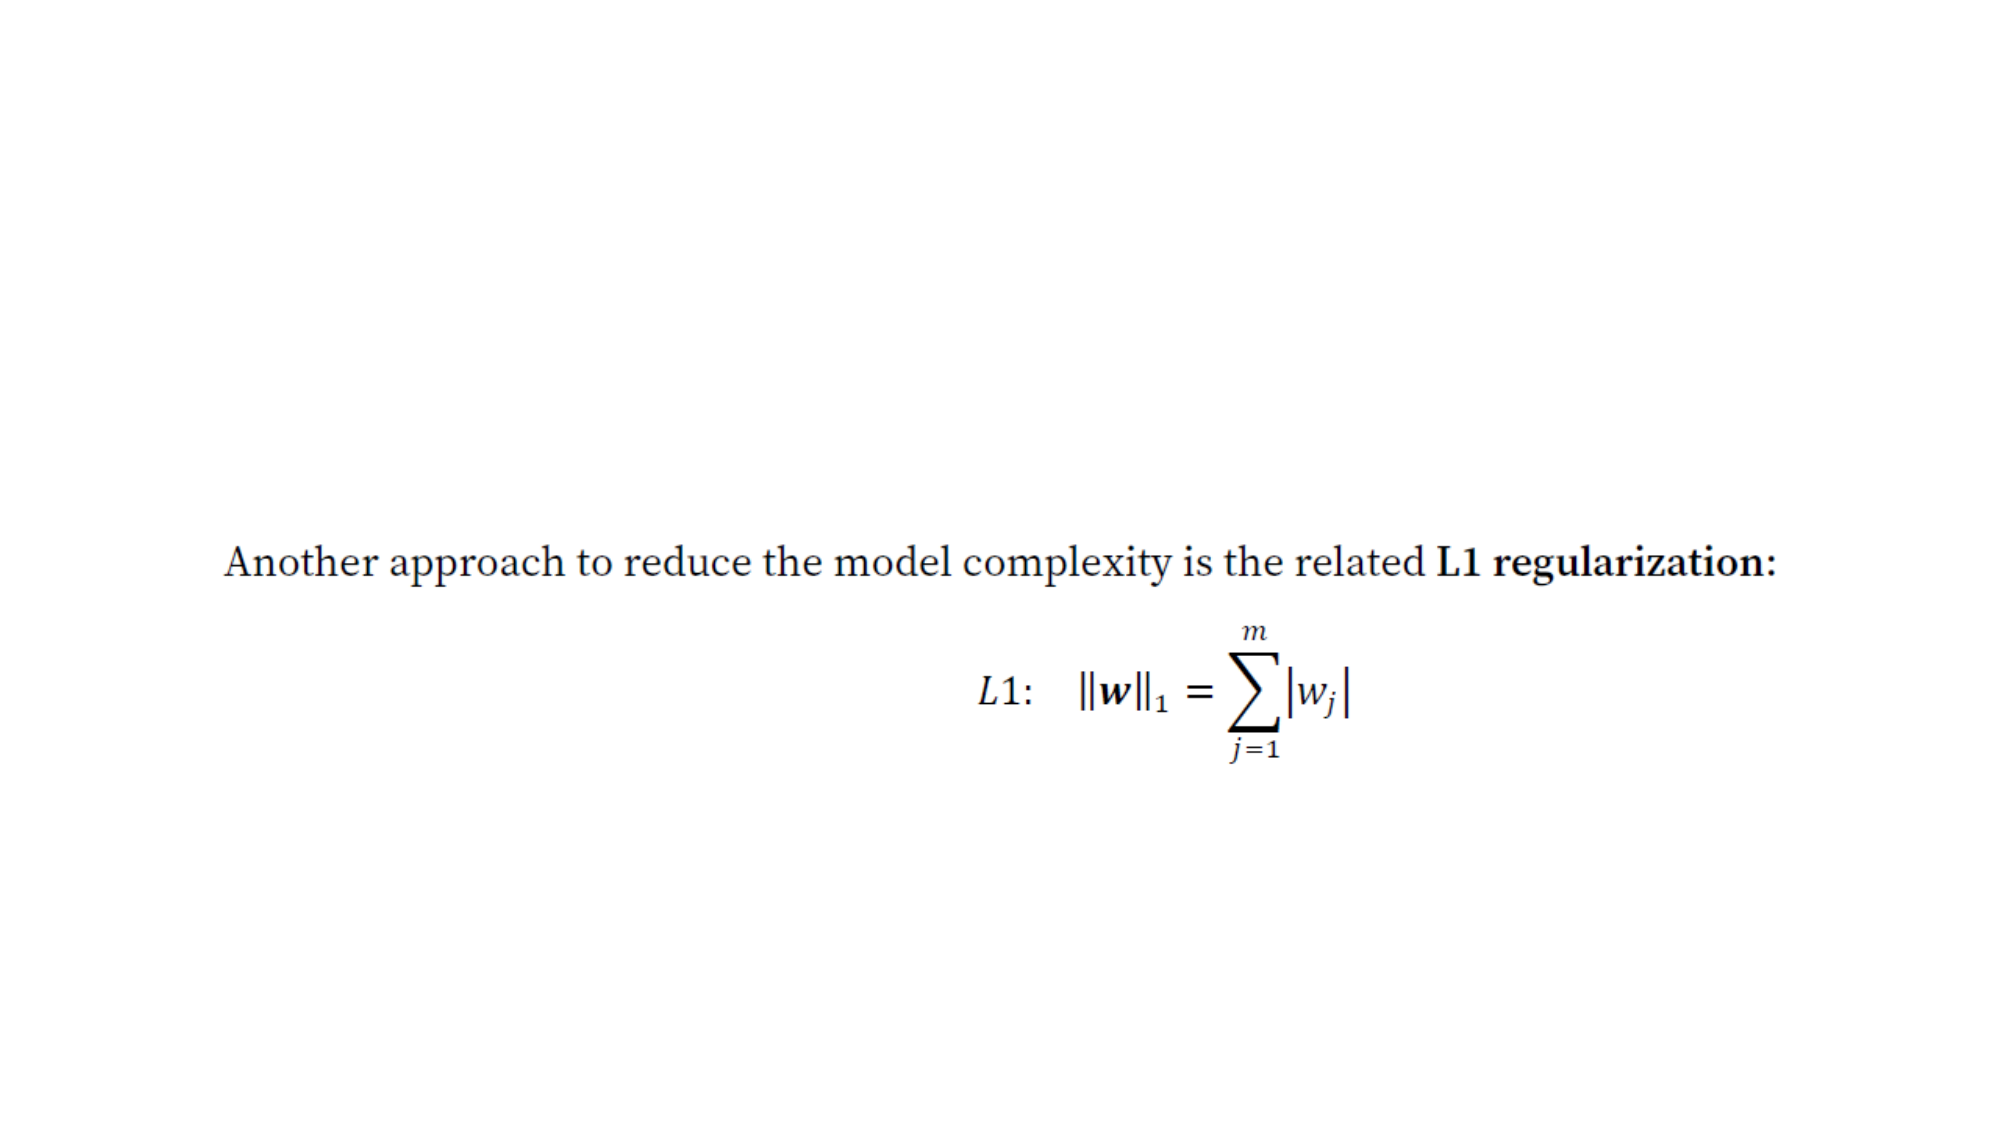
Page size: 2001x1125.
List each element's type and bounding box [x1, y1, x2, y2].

list [202, 526, 1797, 787]
